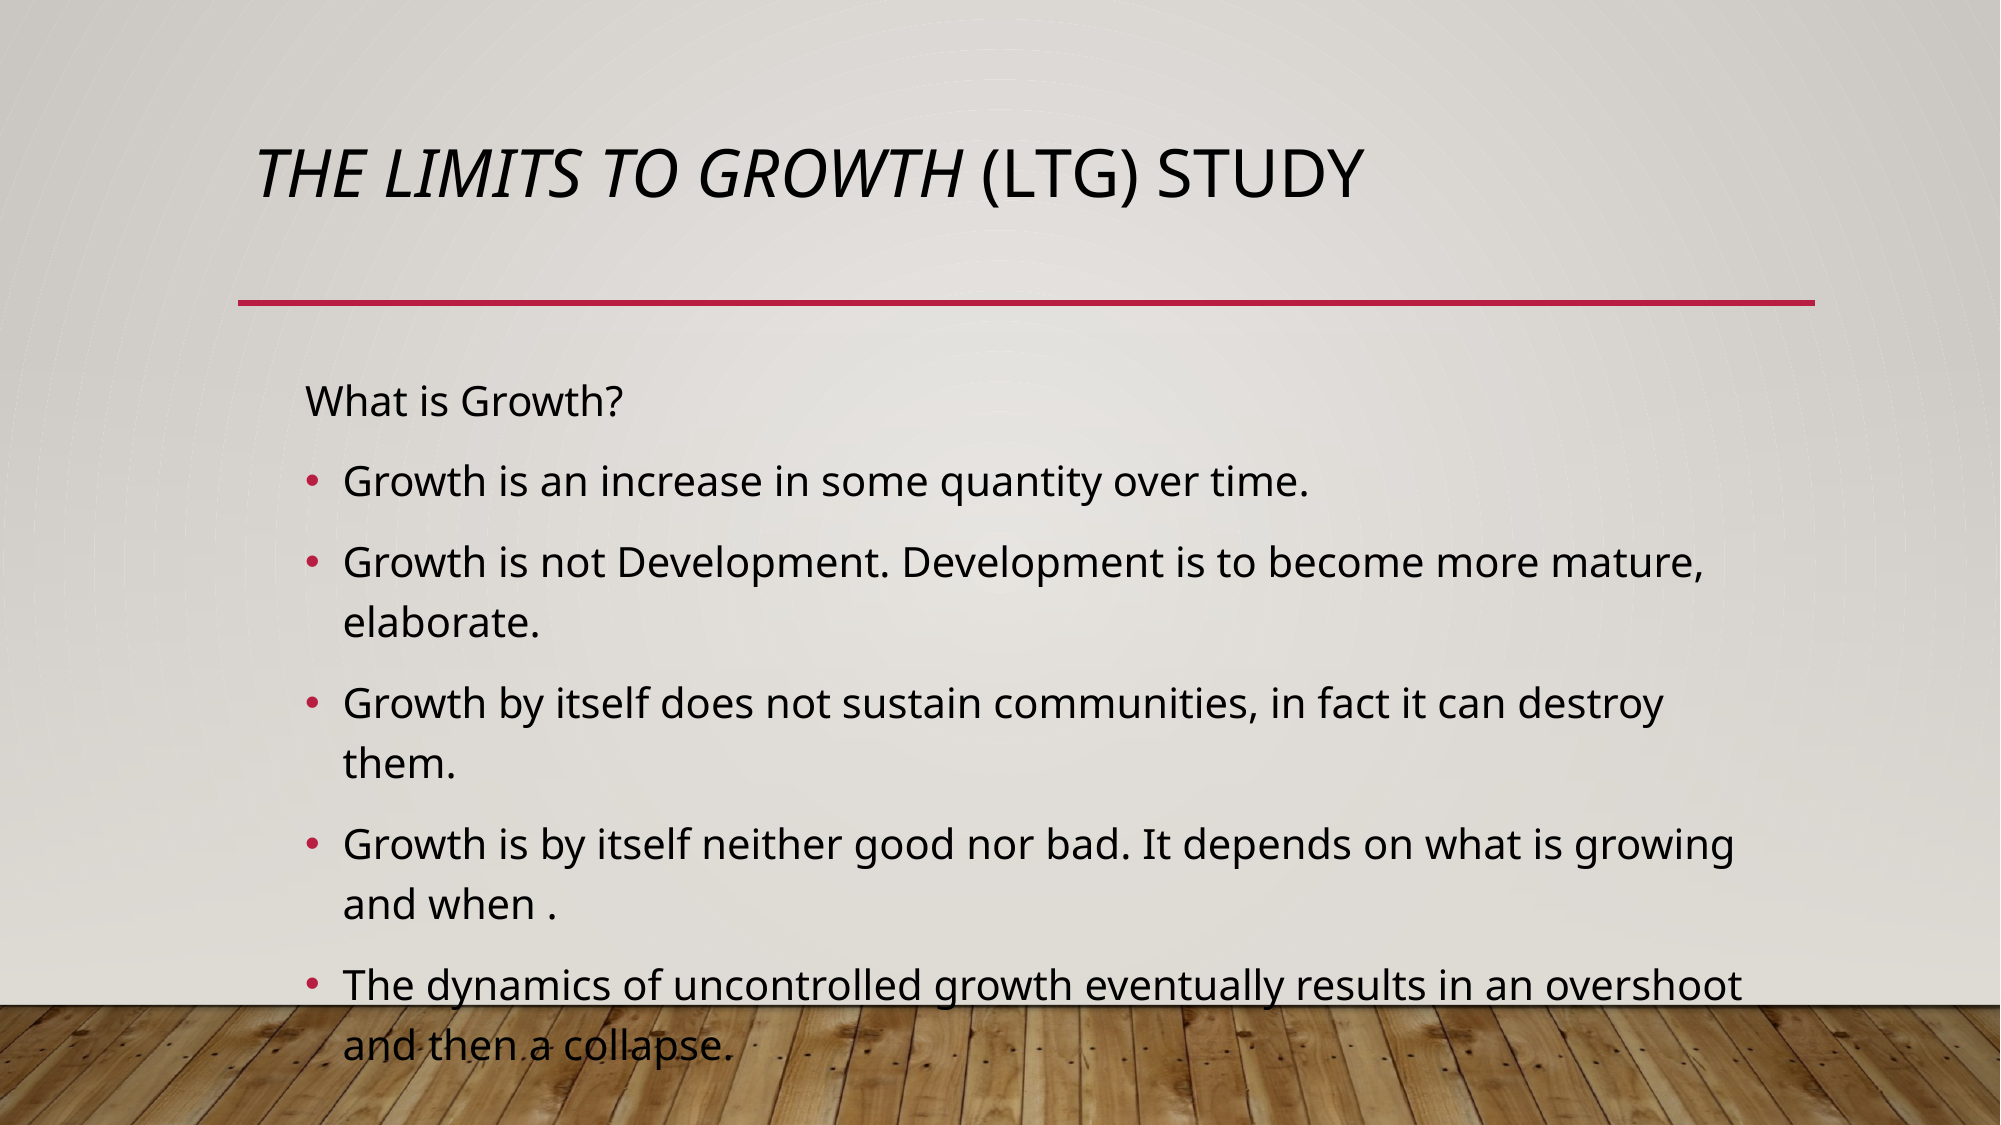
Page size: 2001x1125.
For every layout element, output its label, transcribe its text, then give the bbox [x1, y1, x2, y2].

list What is Growth? Growth is an increase in some quantity over time. Growth is not Development. Development is to become more mature, elaborate. Growth by itself does not sustain communities, in fact it can destroy them. Growth is by itself neither good nor bad. It depends on what is growing and when . The dynamics of uncontrolled growth eventually results in an overshoot and then a collapse. [290, 356, 1762, 993]
title The Limits to Growth (LTG) study [238, 131, 1814, 305]
picture [0, 1005, 2000, 1125]
